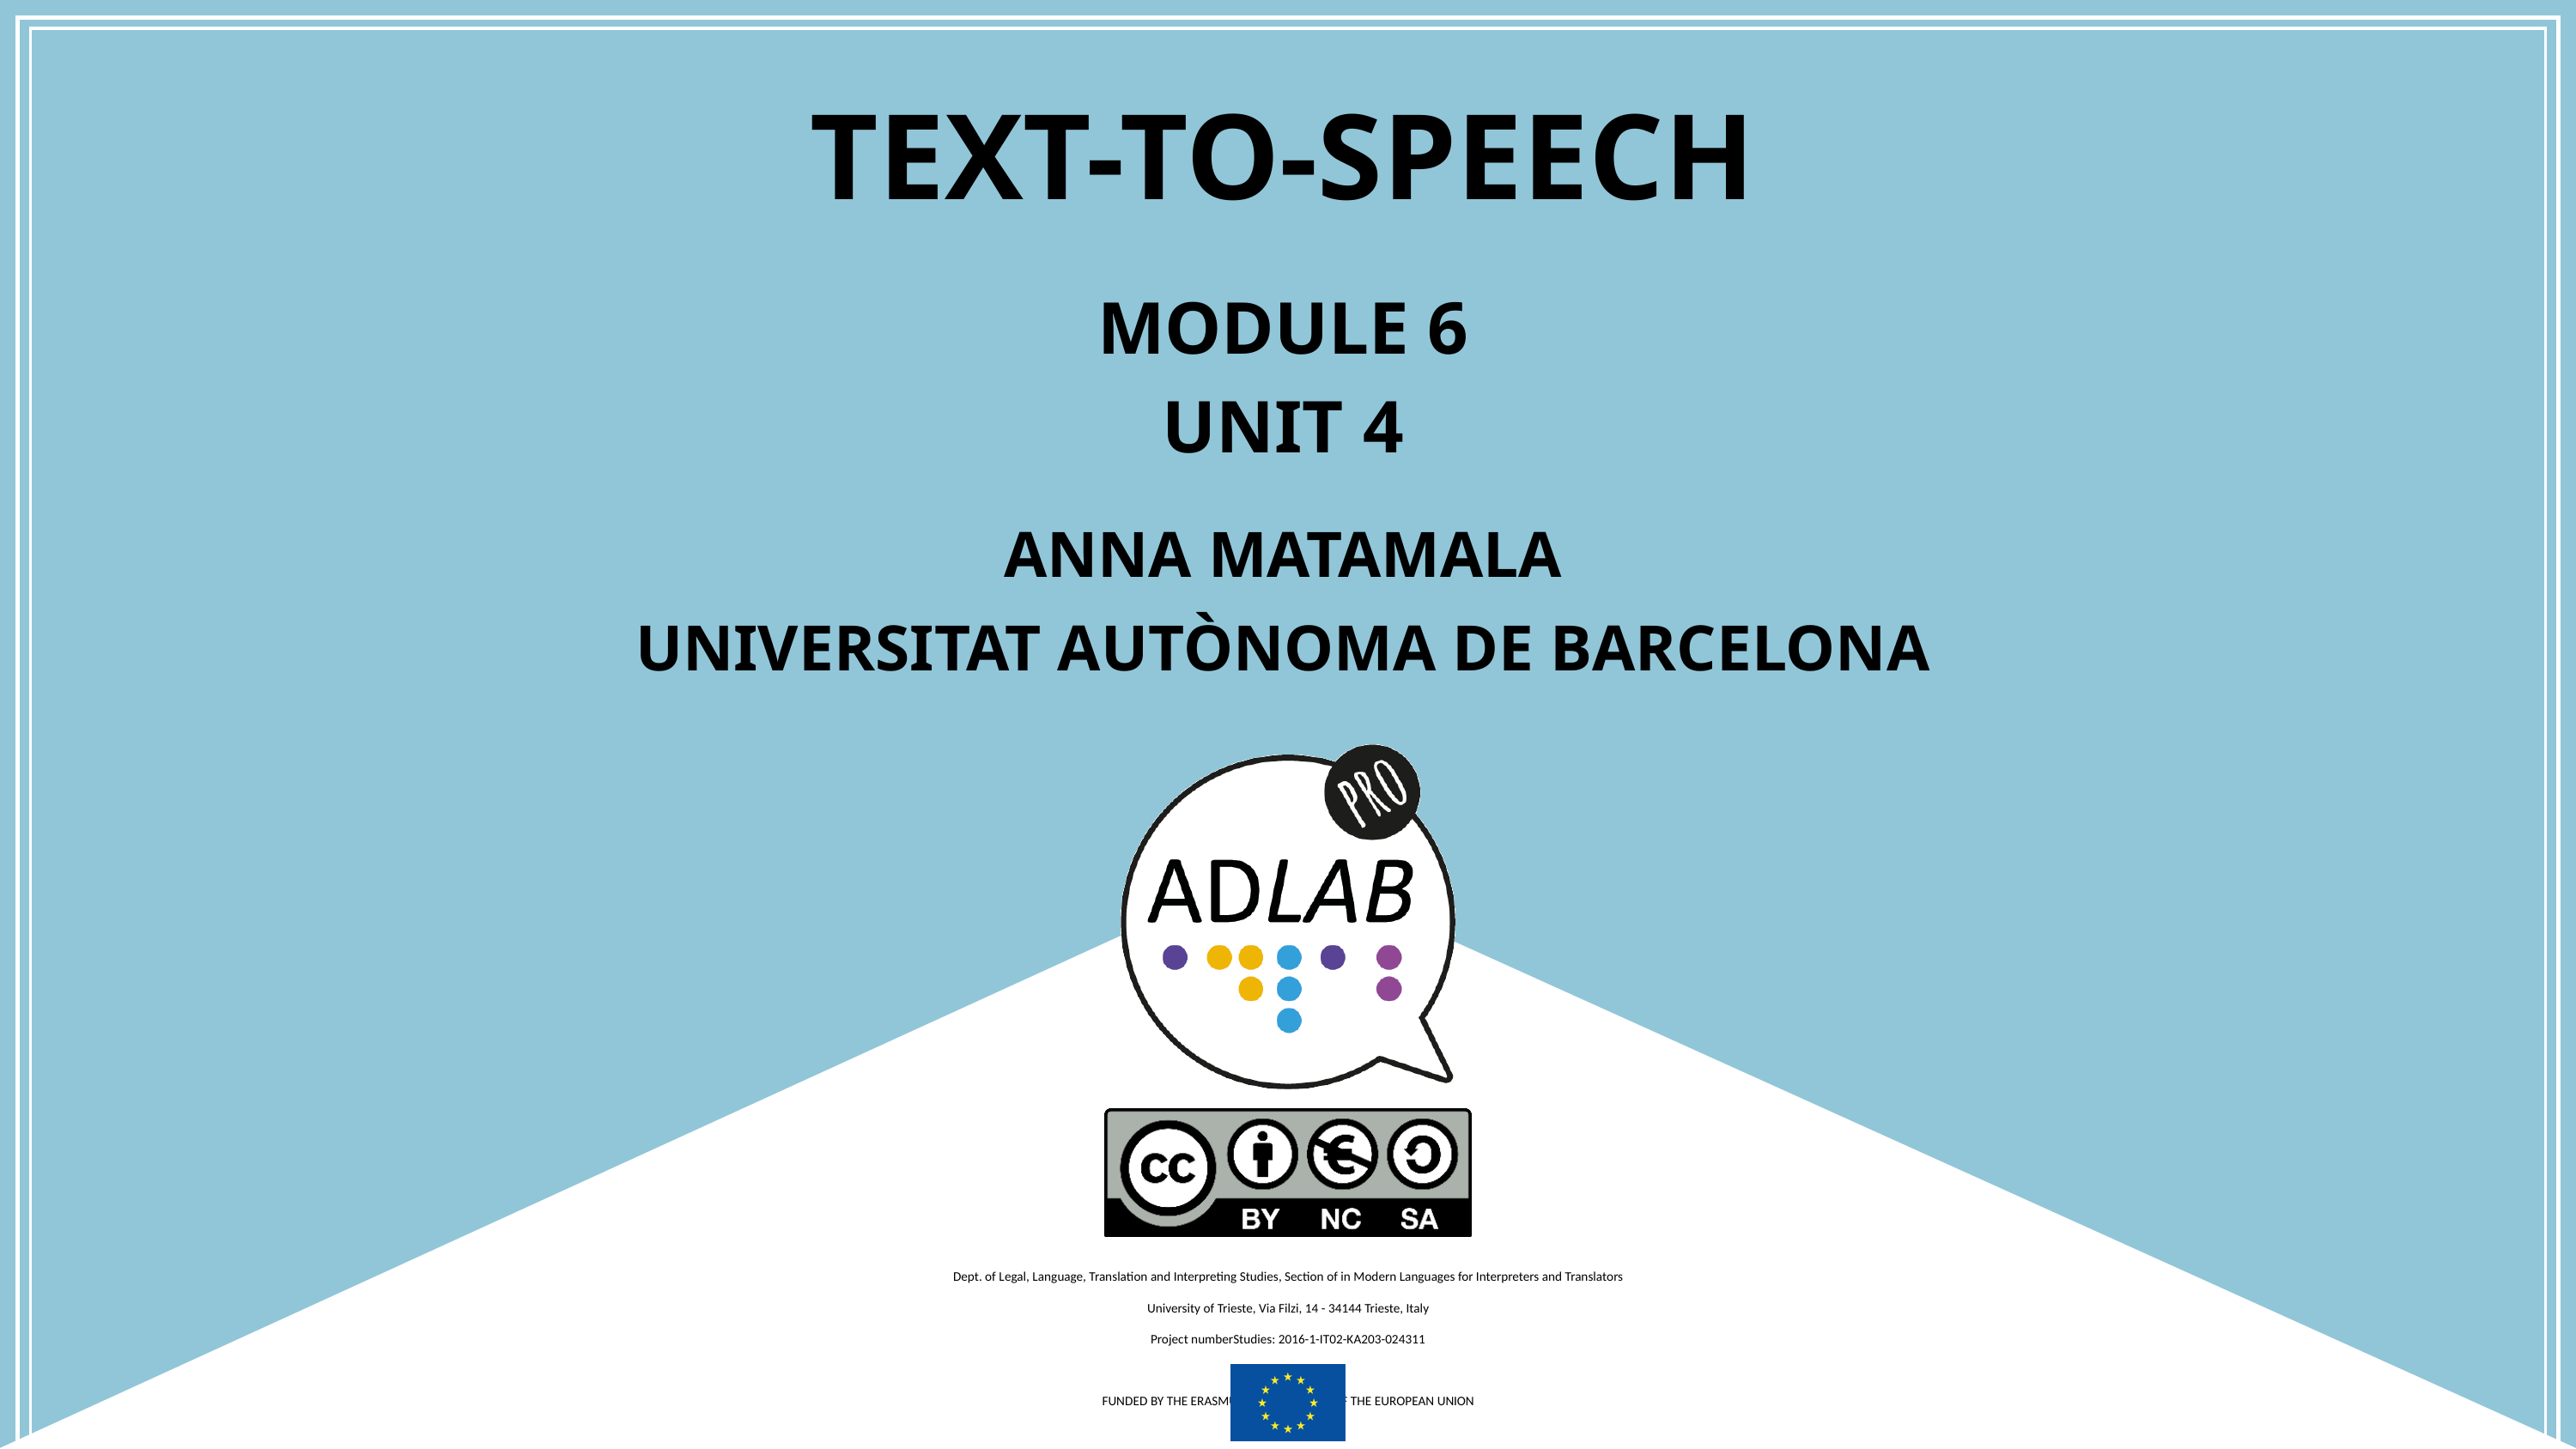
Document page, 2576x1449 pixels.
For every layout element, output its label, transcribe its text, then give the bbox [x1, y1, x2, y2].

list ANNA MATAMALA [492, 517, 2074, 596]
picture [1104, 1108, 1472, 1237]
picture [1111, 736, 1465, 1089]
picture [1230, 1364, 1346, 1441]
list Module 6 Unit 4 [492, 286, 2074, 482]
title Text-to-speech [144, 91, 2422, 252]
text_box UNIVERSITAT AUTÒNOMA DE BARCELONA [492, 610, 2074, 688]
